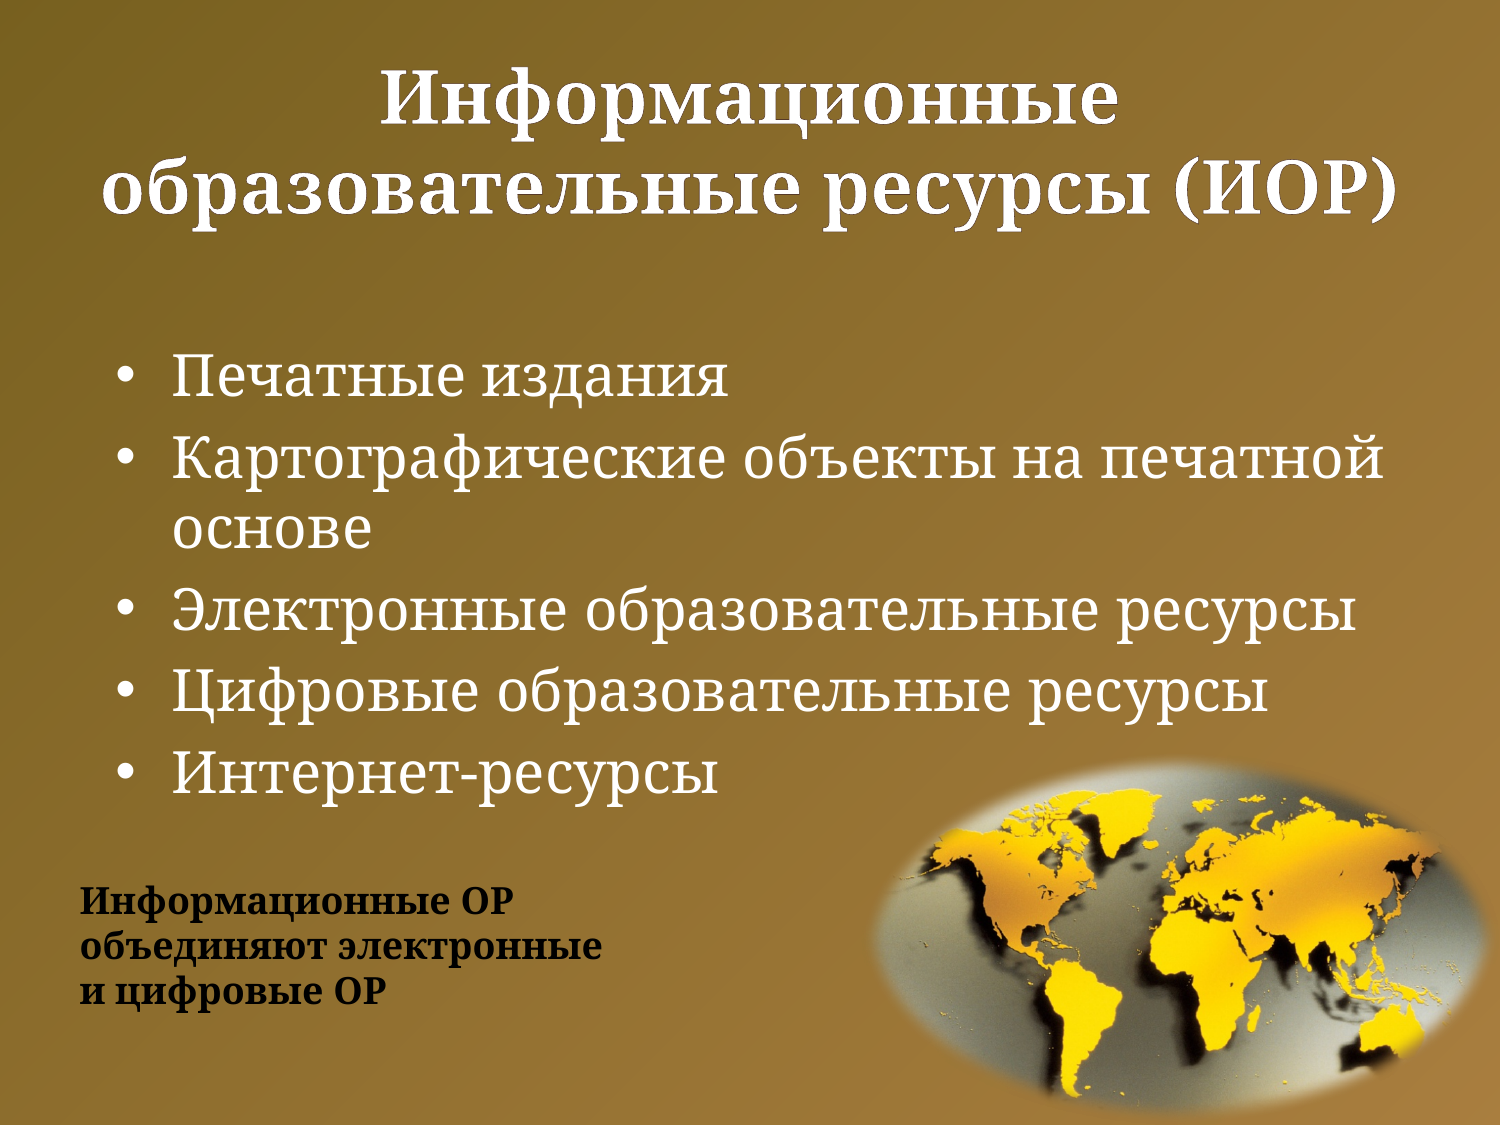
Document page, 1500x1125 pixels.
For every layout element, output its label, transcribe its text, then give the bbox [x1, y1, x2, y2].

text_box Информационные ОР объединяют электронные и цифровые ОР [64, 869, 621, 1020]
list Печатные издания Картографические объекты на печатной основе Электронные образовательные ресурсы Цифровые образовательные ресурсы Интернет-ресурсы [100, 331, 1469, 823]
title Информационные образовательные ресурсы (ИОР) [75, 45, 1425, 233]
picture [883, 823, 1478, 1105]
